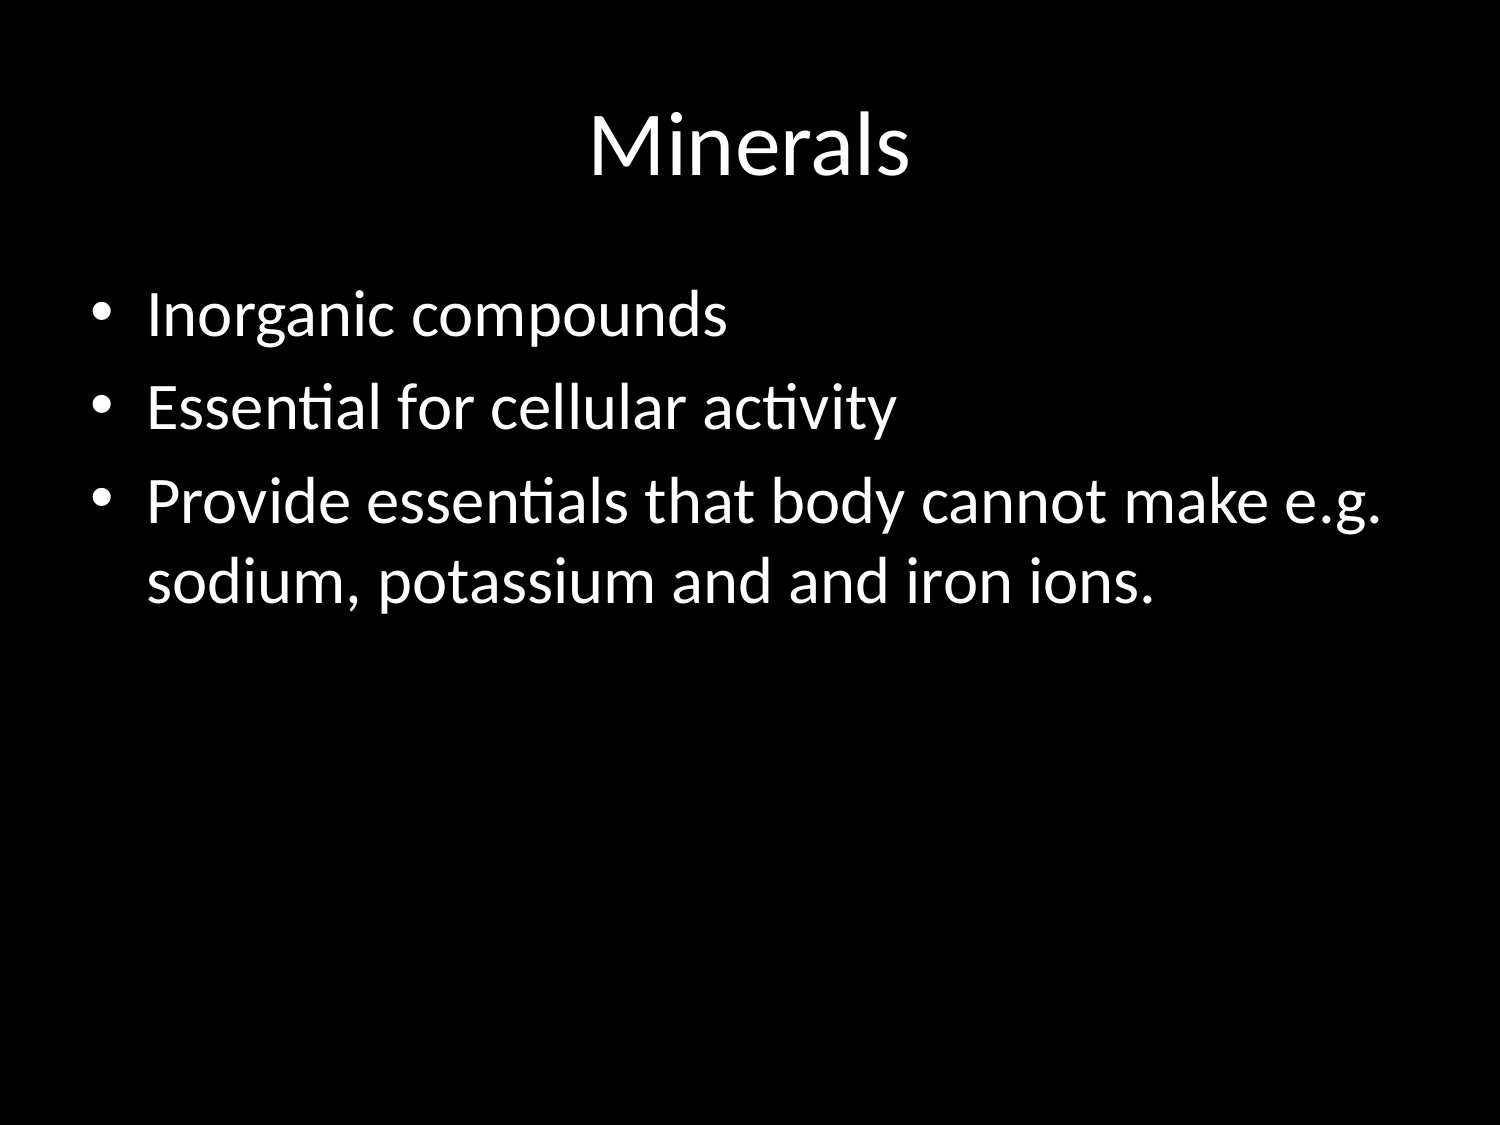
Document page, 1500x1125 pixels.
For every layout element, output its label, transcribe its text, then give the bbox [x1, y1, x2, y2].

list Inorganic compounds Essential for cellular activity Provide essentials that body cannot make e.g. sodium, potassium and and iron ions. [75, 262, 1425, 1005]
title Minerals [75, 45, 1425, 233]
